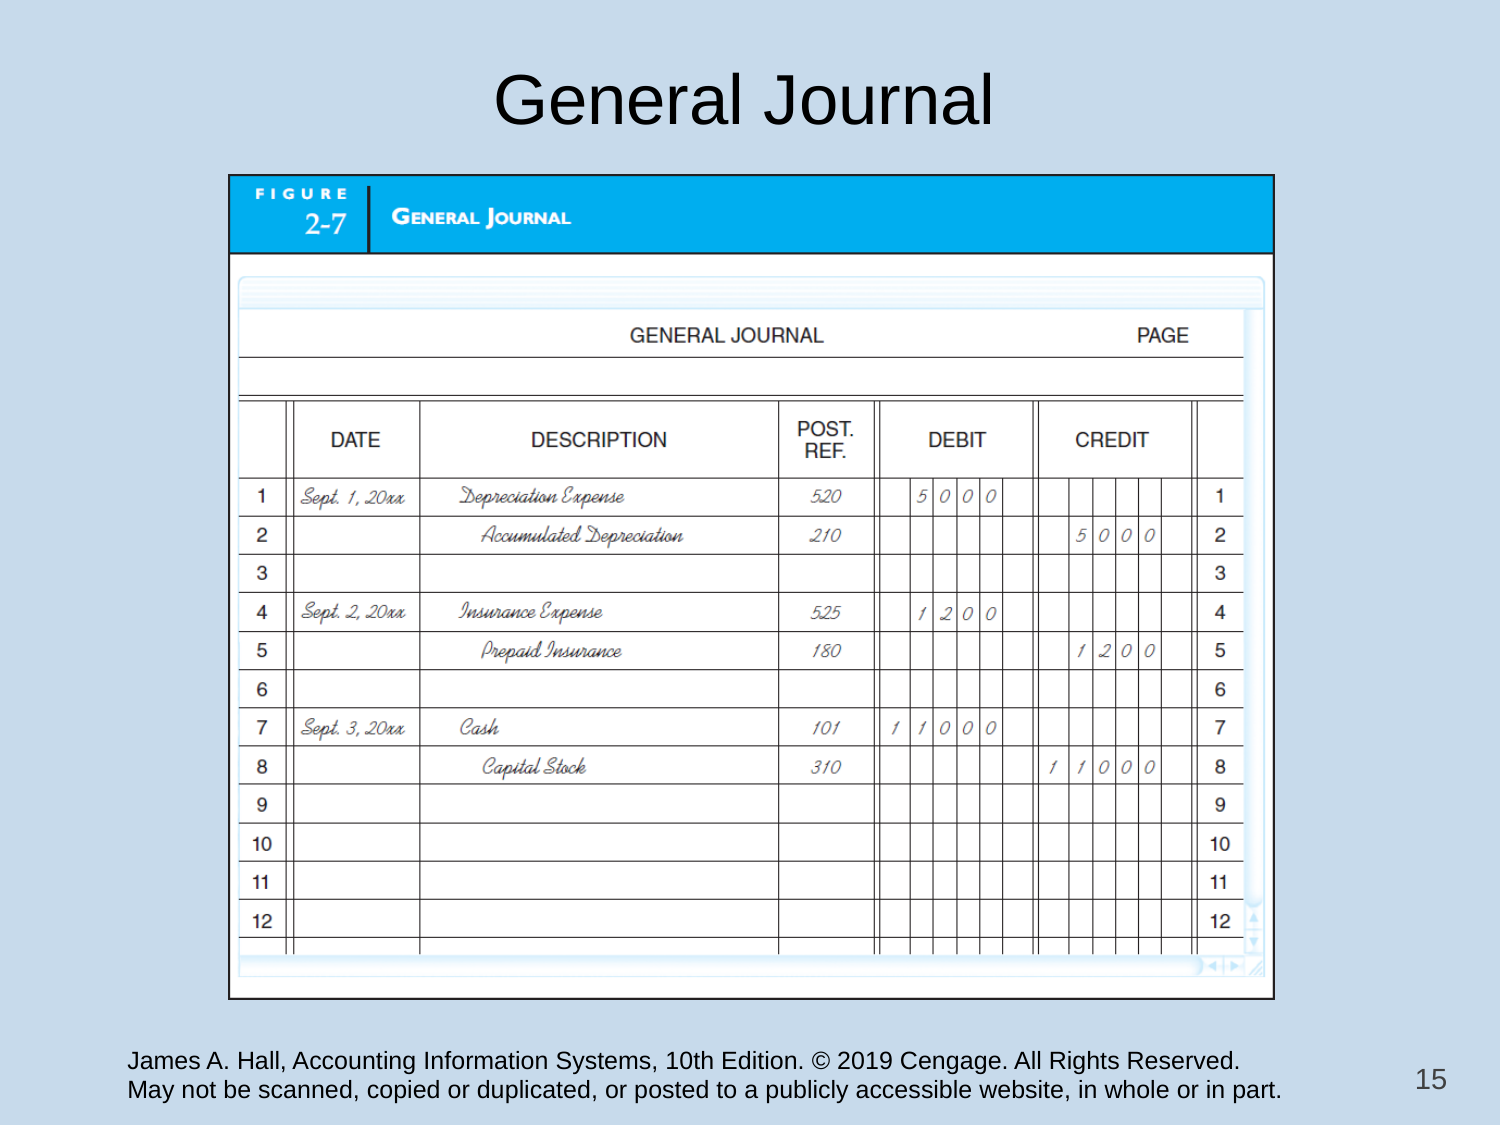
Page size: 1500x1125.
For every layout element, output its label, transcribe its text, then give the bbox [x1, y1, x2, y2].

slide_number 15 [1400, 1052, 1488, 1113]
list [228, 174, 1275, 1000]
title General Journal [69, 62, 1420, 188]
